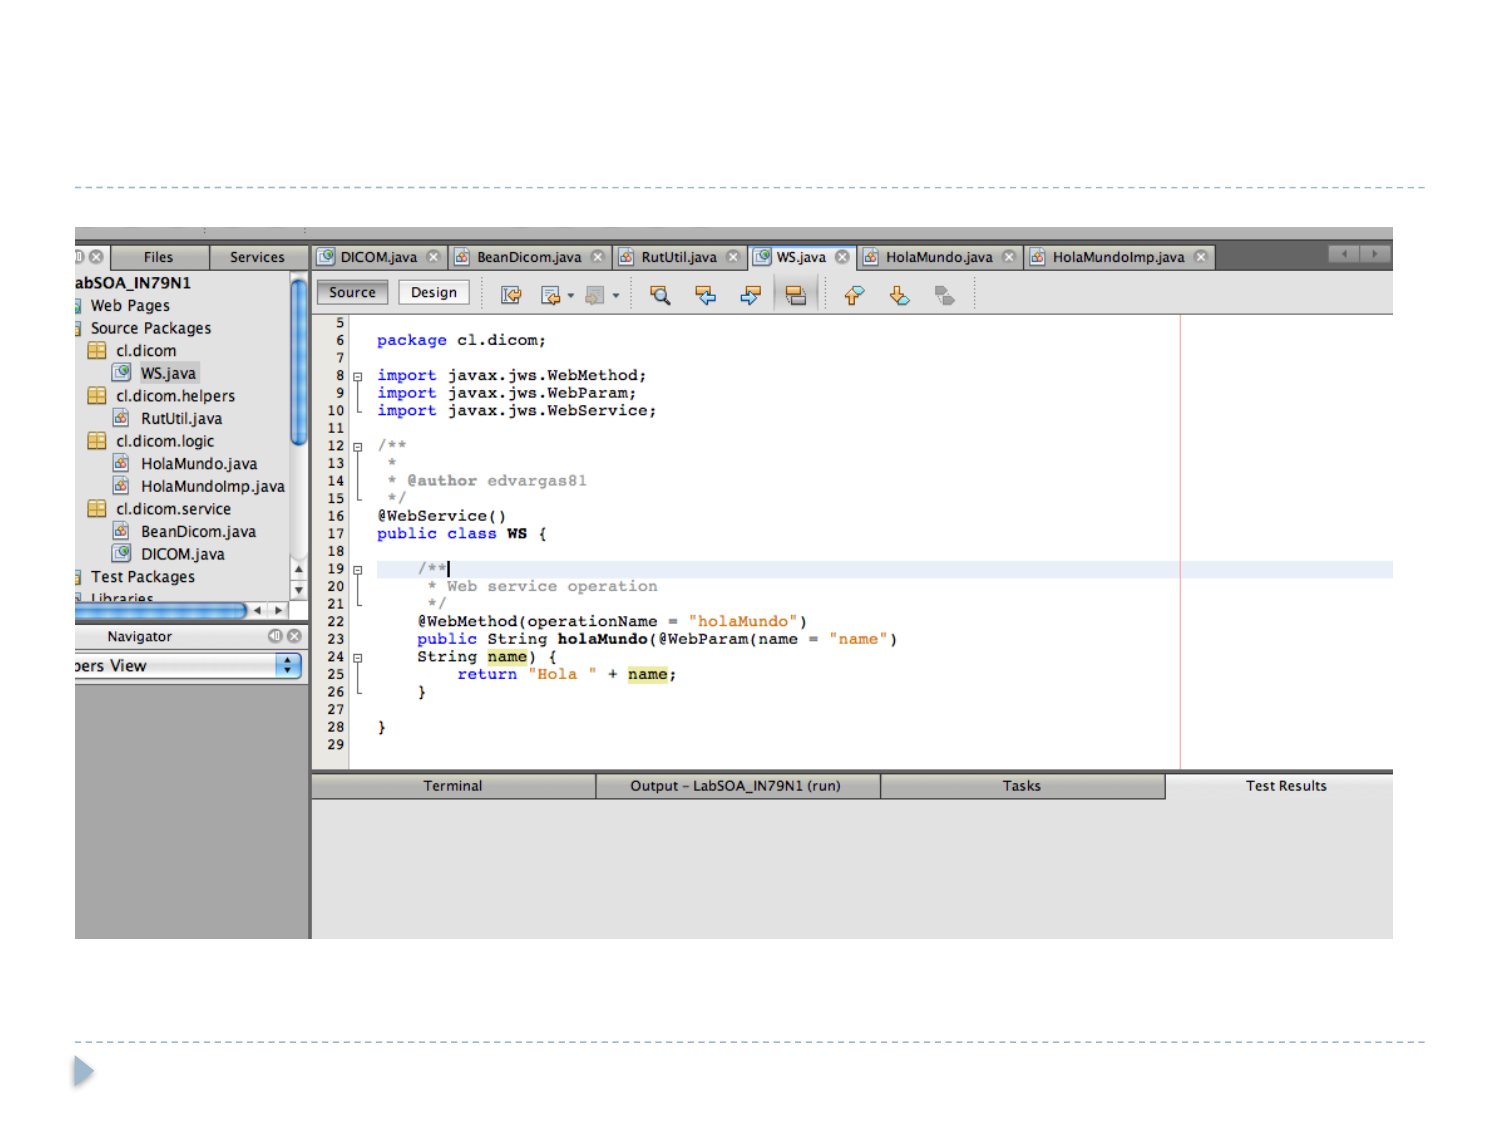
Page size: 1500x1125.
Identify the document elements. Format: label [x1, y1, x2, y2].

picture [74, 226, 1394, 939]
